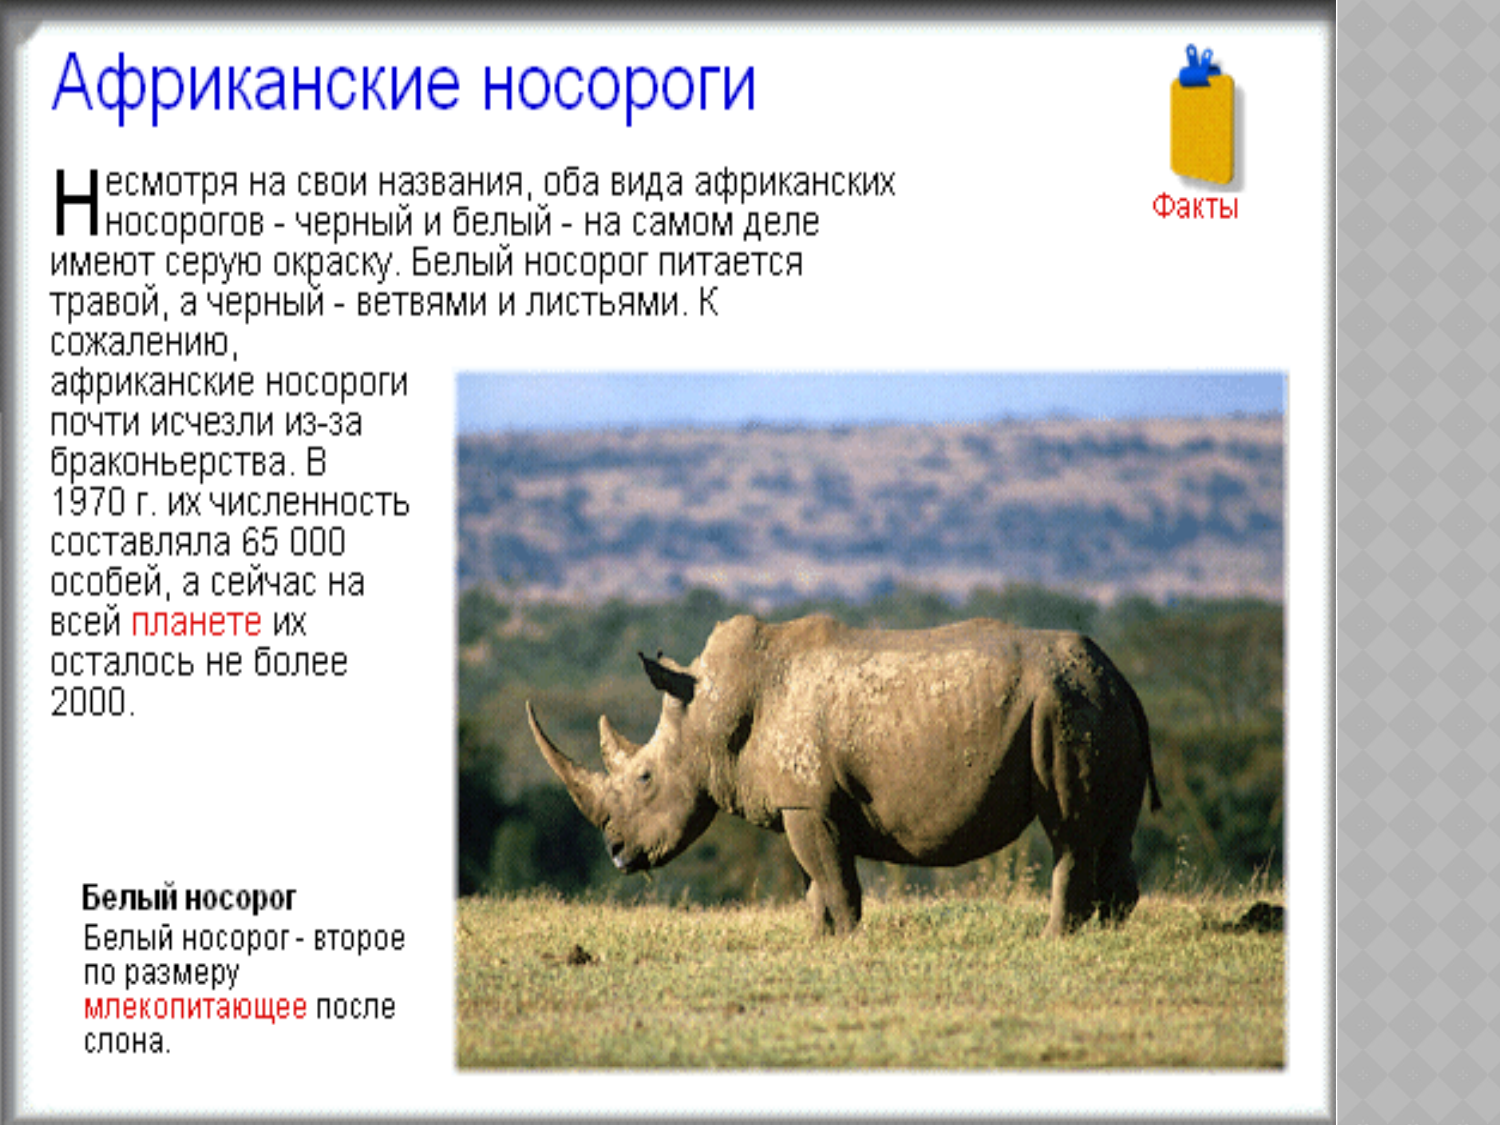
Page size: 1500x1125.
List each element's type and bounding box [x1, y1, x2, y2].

picture [0, 0, 1337, 1125]
